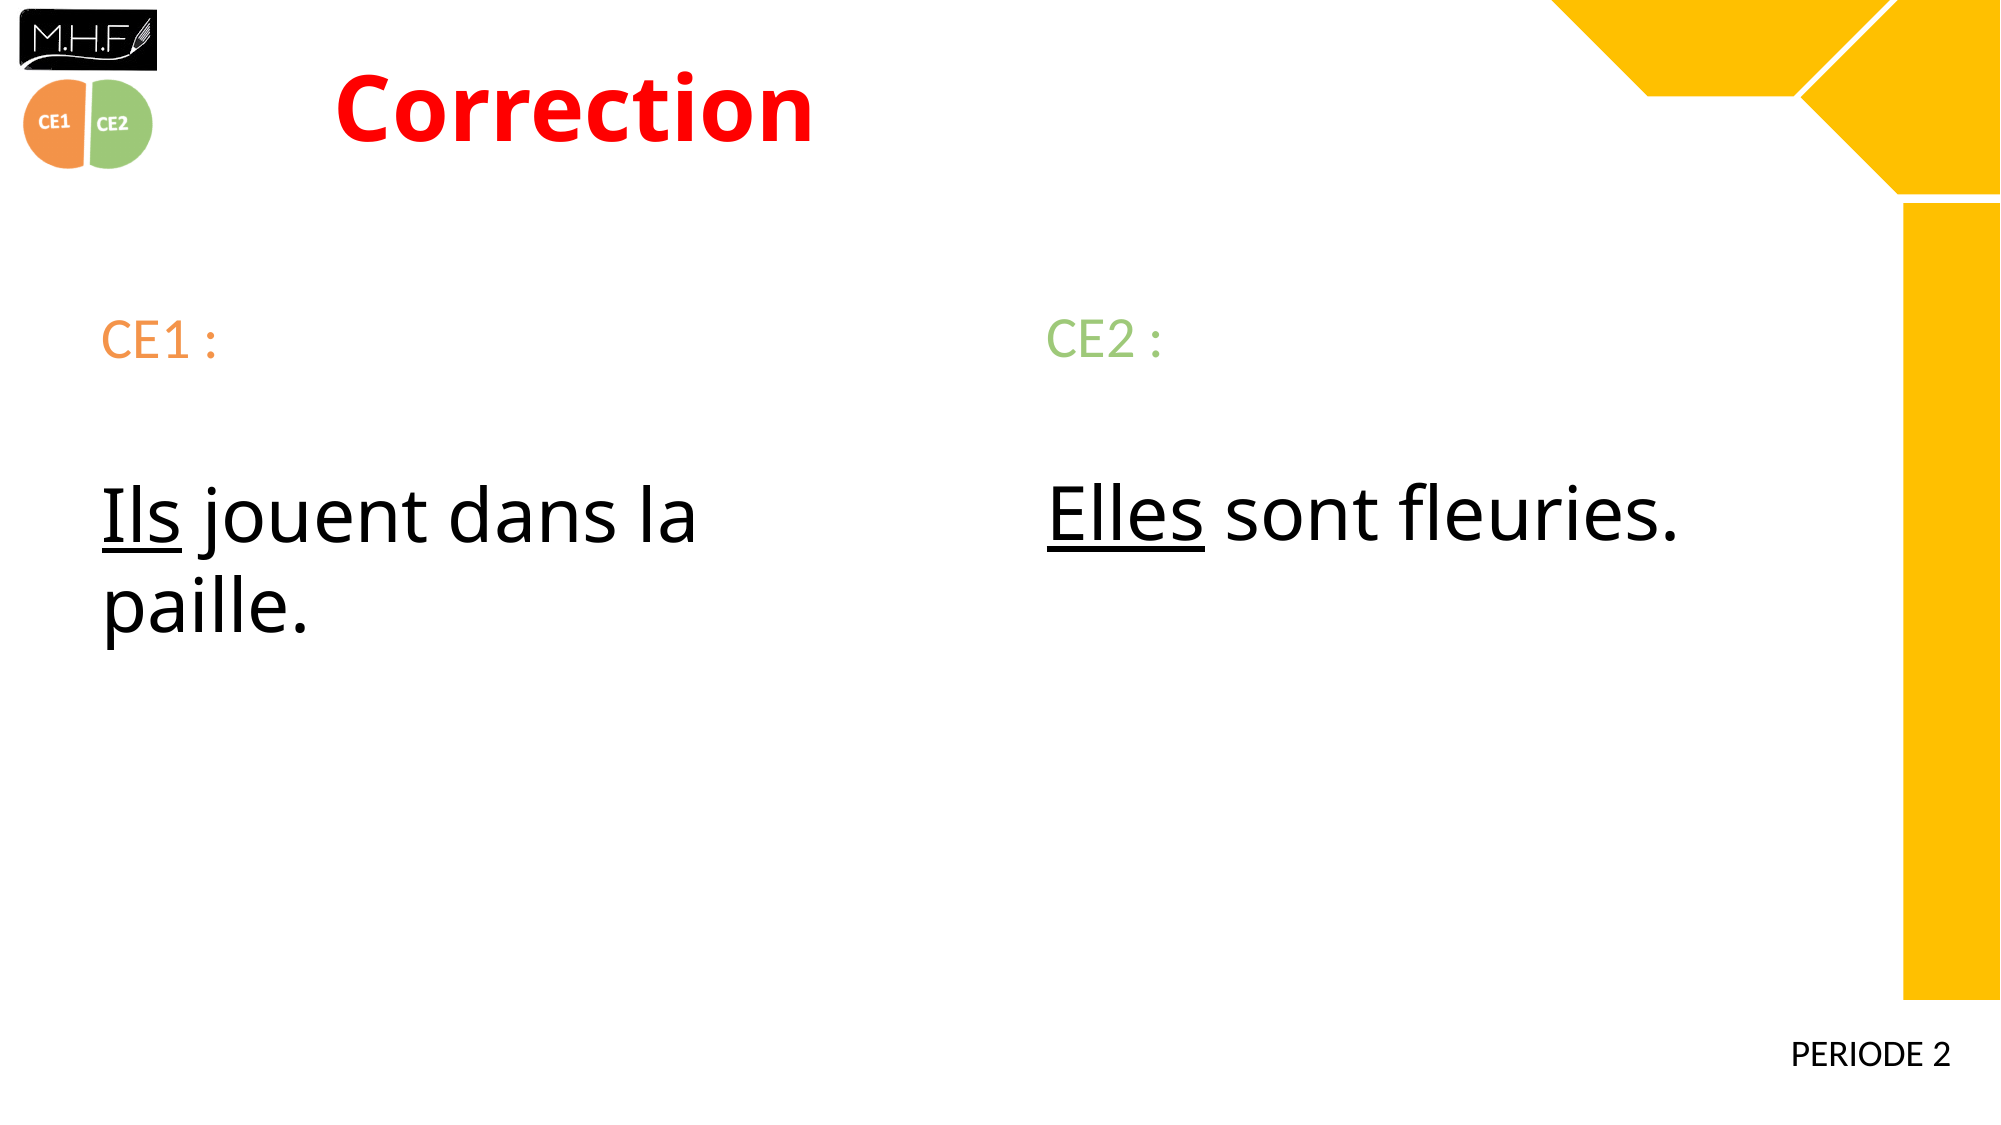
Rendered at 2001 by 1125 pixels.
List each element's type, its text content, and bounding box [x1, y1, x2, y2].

text_box [1549, 0, 1892, 98]
text_box PERIODE 2 [1362, 1021, 1967, 1125]
text_box [1799, 0, 2000, 196]
list CE1 : Ils jouent dans la paille. [86, 300, 897, 1015]
text_box CE2 : Elles sont fleuries. [1031, 299, 1853, 1014]
title Correction [318, 3, 1865, 221]
text_box [1902, 202, 2000, 1001]
picture [1, 7, 177, 207]
